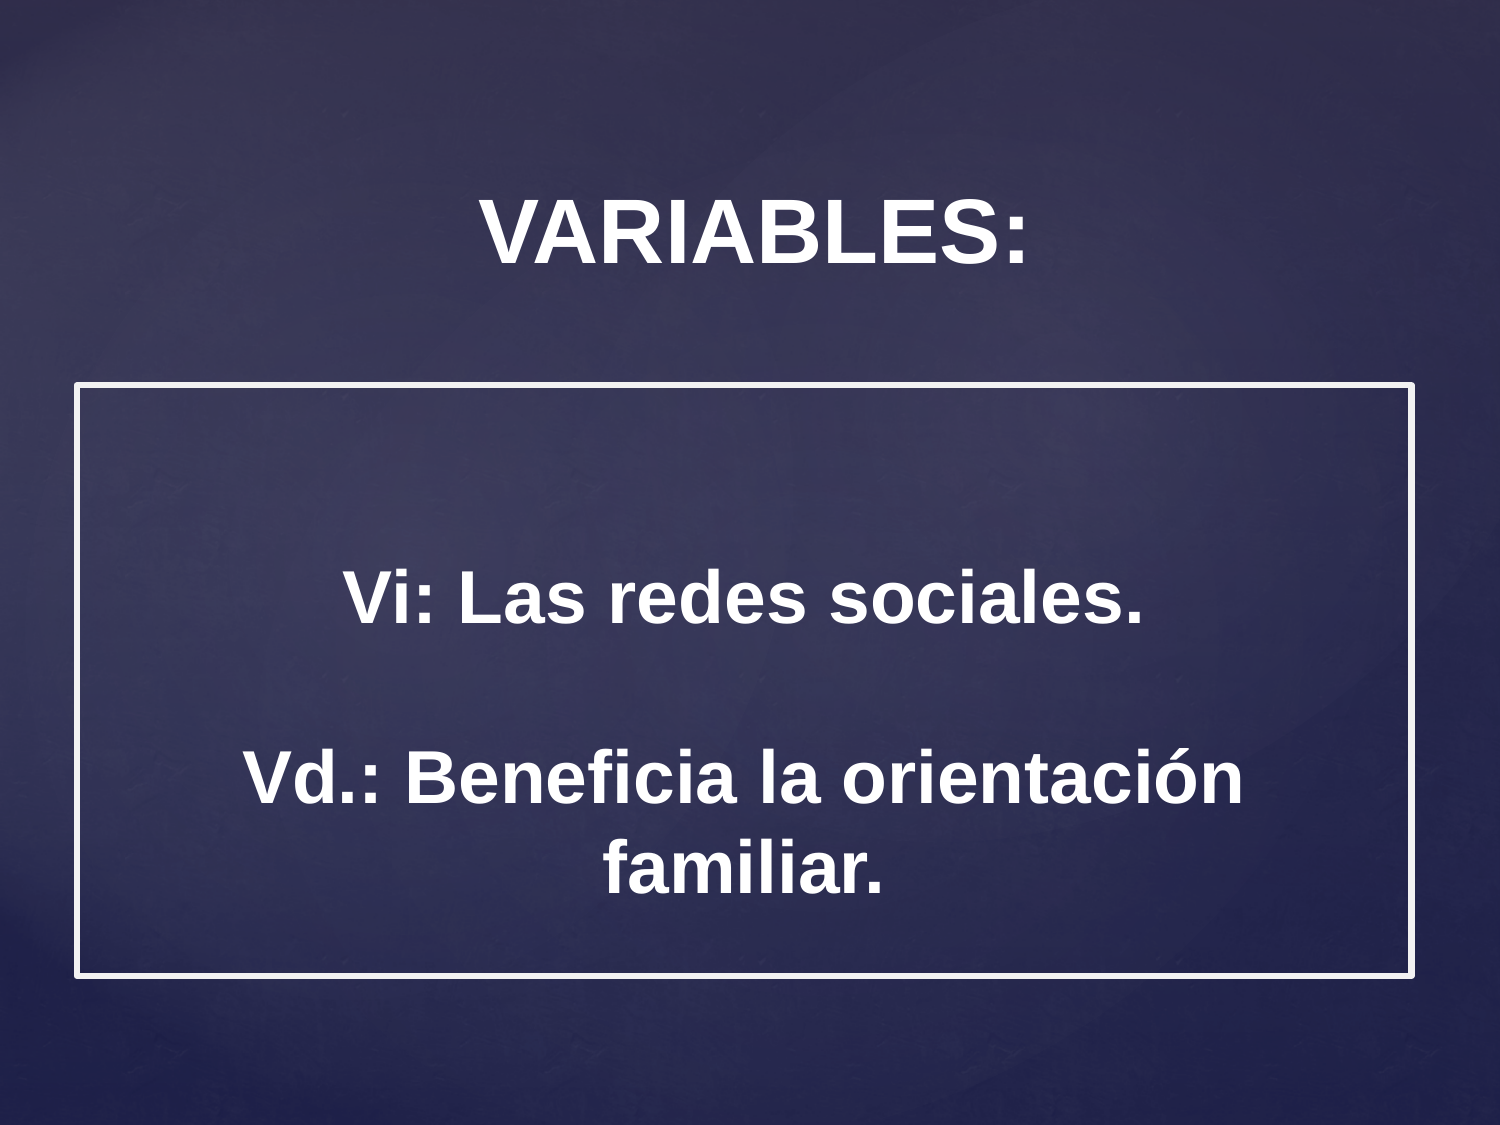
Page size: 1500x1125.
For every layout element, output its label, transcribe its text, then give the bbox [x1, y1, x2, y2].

list VARIABLES: [253, 113, 1254, 340]
title Vi: Las redes sociales. Vd.: Beneficia la orientación familiar. [76, 385, 1412, 976]
